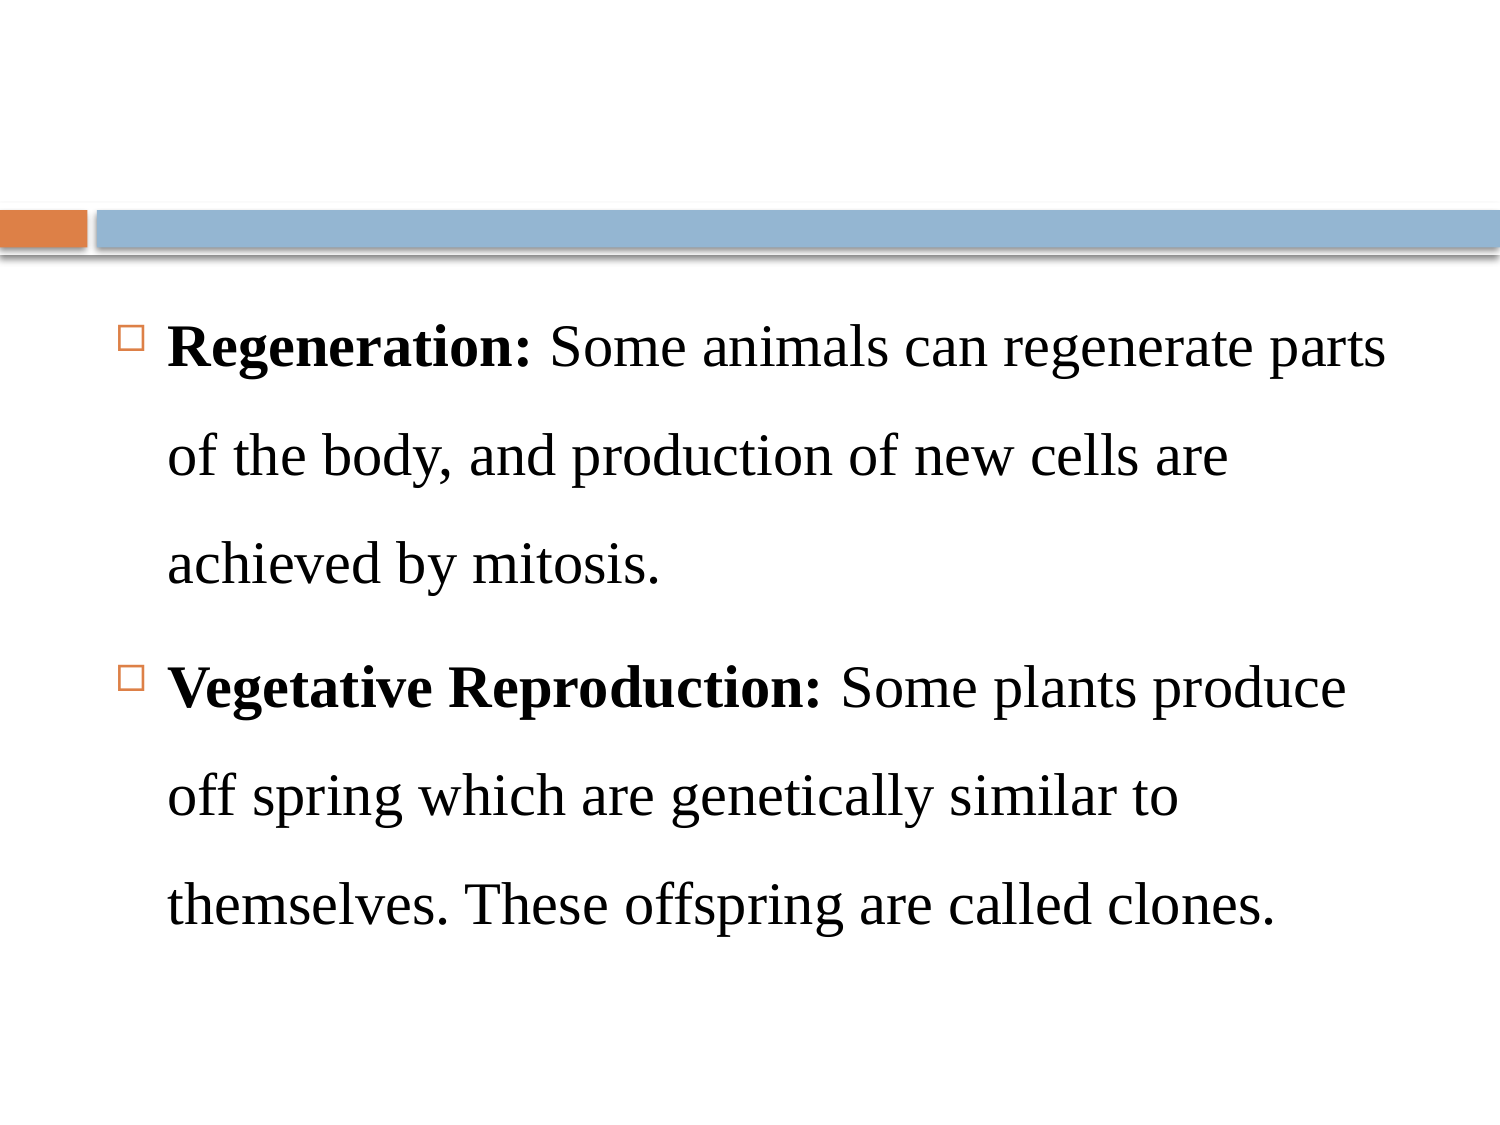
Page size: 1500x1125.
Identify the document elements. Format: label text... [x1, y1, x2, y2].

list Regeneration: Some animals can regenerate parts of the body, and production of new cells are achieved by mitosis. Vegetative Reproduction: Some plants produce off spring which are genetically similar to themselves. These offspring are called clones. [100, 262, 1438, 1000]
